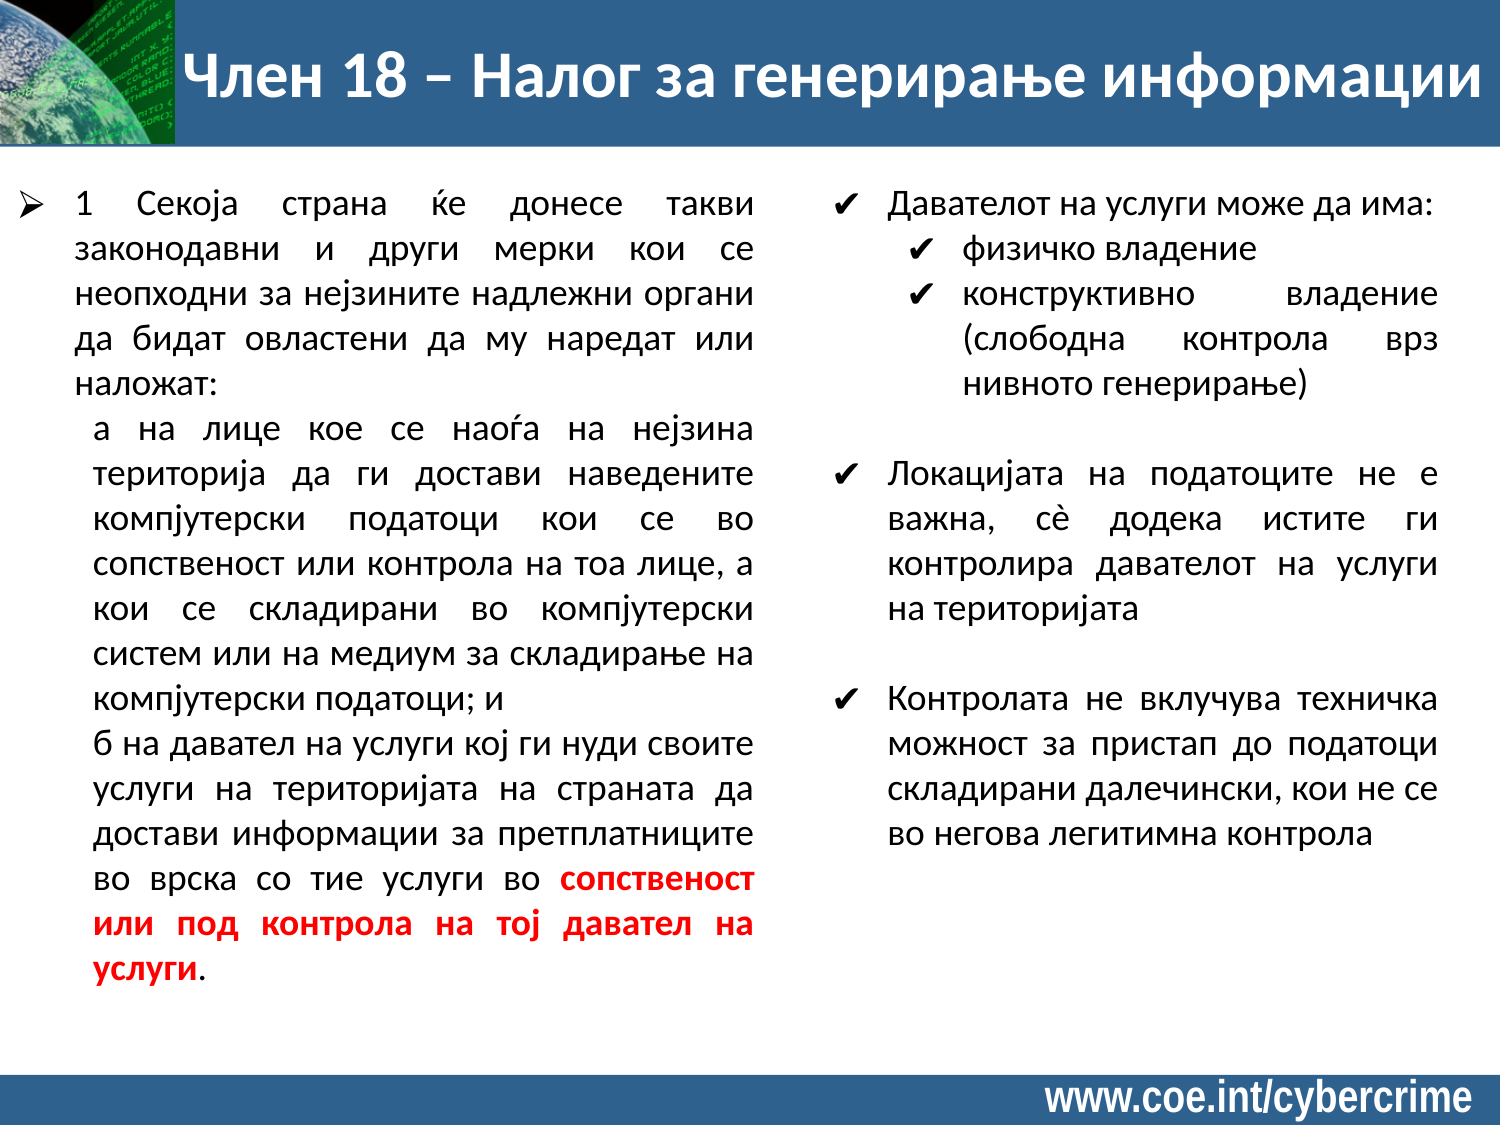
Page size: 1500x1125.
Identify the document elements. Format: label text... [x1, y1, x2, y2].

text_box Член 18 – Налог за генерирање информации [177, 0, 1500, 149]
text_box 1 Секоја страна ќе донесе такви законодавни и други мерки кои се неопходни за нејзините надлежни органи да бидат овластени да му наредат или наложат: а на лице кое се наоѓа на нејзина територија да ги достави наведените компјутерски податоци кои се во сопственост или контрола на тоа лице, а кои се складирани во компјутерски систем или на медиум за складирање на компјутерски податоци; и б на давател на услуги кој ги нуди своите услуги на територијата на страната да достави информации за претплатниците во врска со тие услуги во сопственост или под контрола на тој давател на услуги. [3, 170, 770, 996]
text_box www.coe.int/cybercrime [1030, 1059, 1500, 1125]
text_box [0, 1073, 1030, 1125]
text_box Давателот на услуги може да има: физичко владение конструктивно владение (слободна контрола врз нивното генерирање) Локацијата на податоците не е важна, сѐ додека истите ги контролира давателот на услуги на територијата Контролата не вклучува техничка можност за пристап до податоци складирани далечински, кои не се во негова легитимна контрола [816, 170, 1454, 861]
picture [0, 0, 175, 144]
